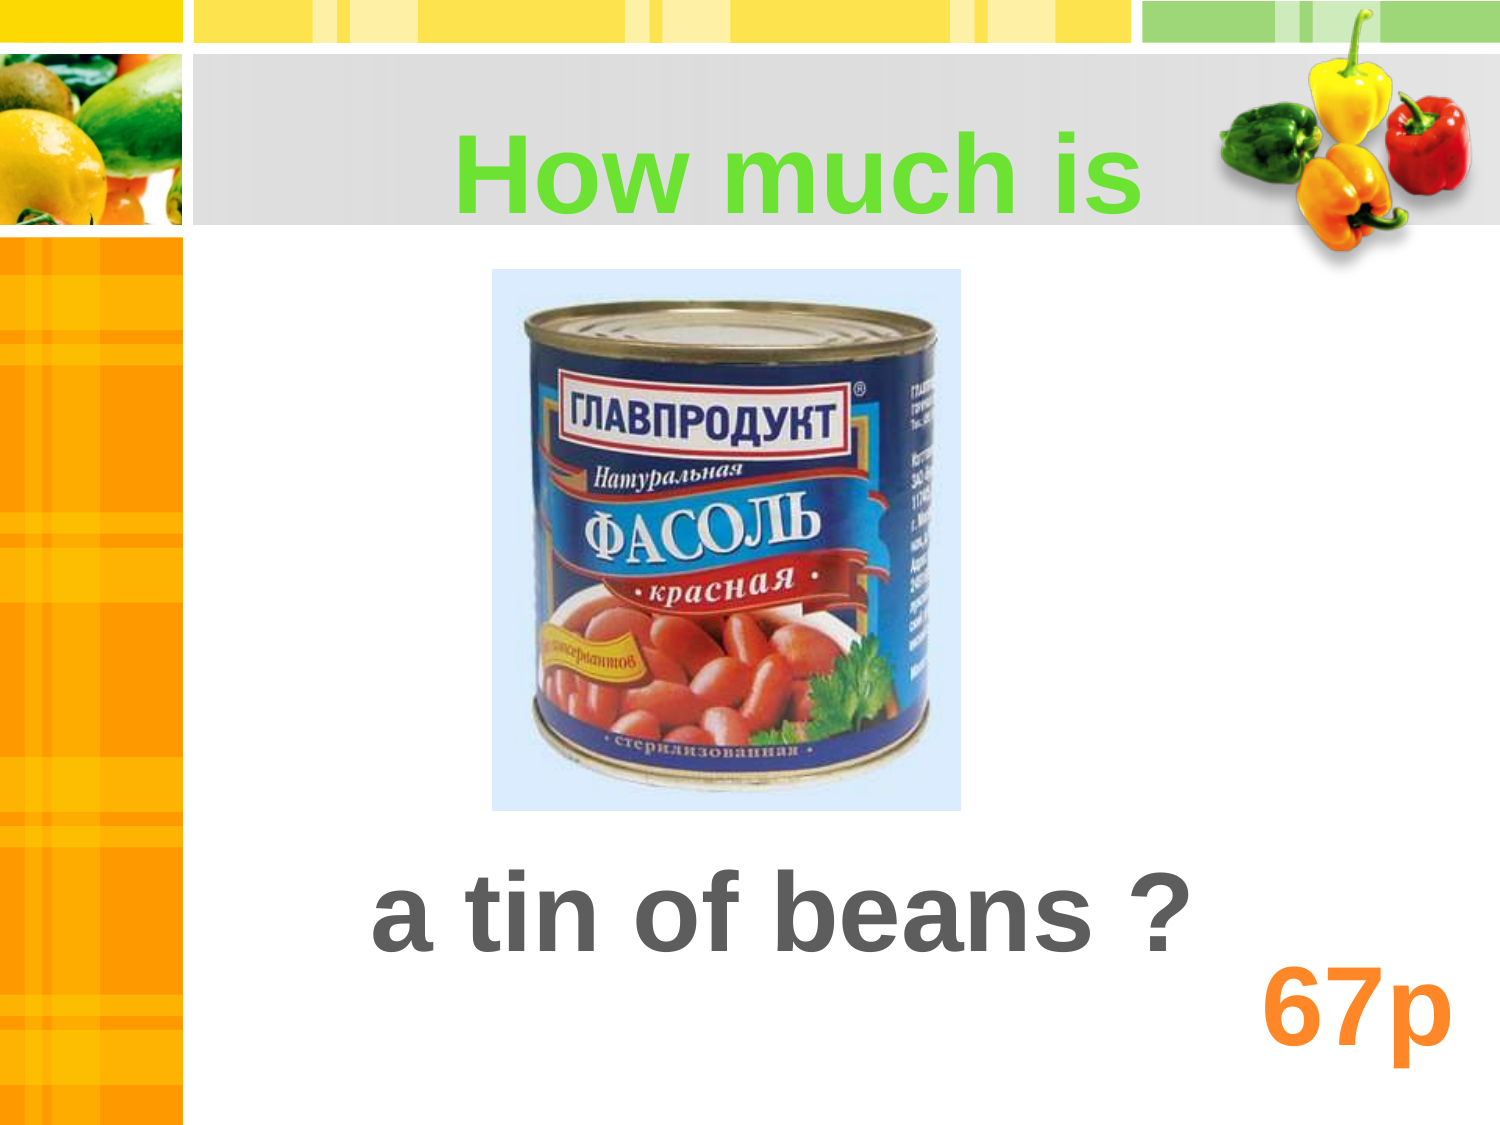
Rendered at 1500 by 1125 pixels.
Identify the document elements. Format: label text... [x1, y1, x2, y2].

picture [491, 269, 962, 811]
text_box a tin of beans ? [355, 831, 1211, 982]
text_box 67p [1246, 925, 1471, 1076]
picture [0, 54, 182, 225]
picture [1207, 9, 1483, 279]
text_box How much is [437, 93, 1193, 244]
